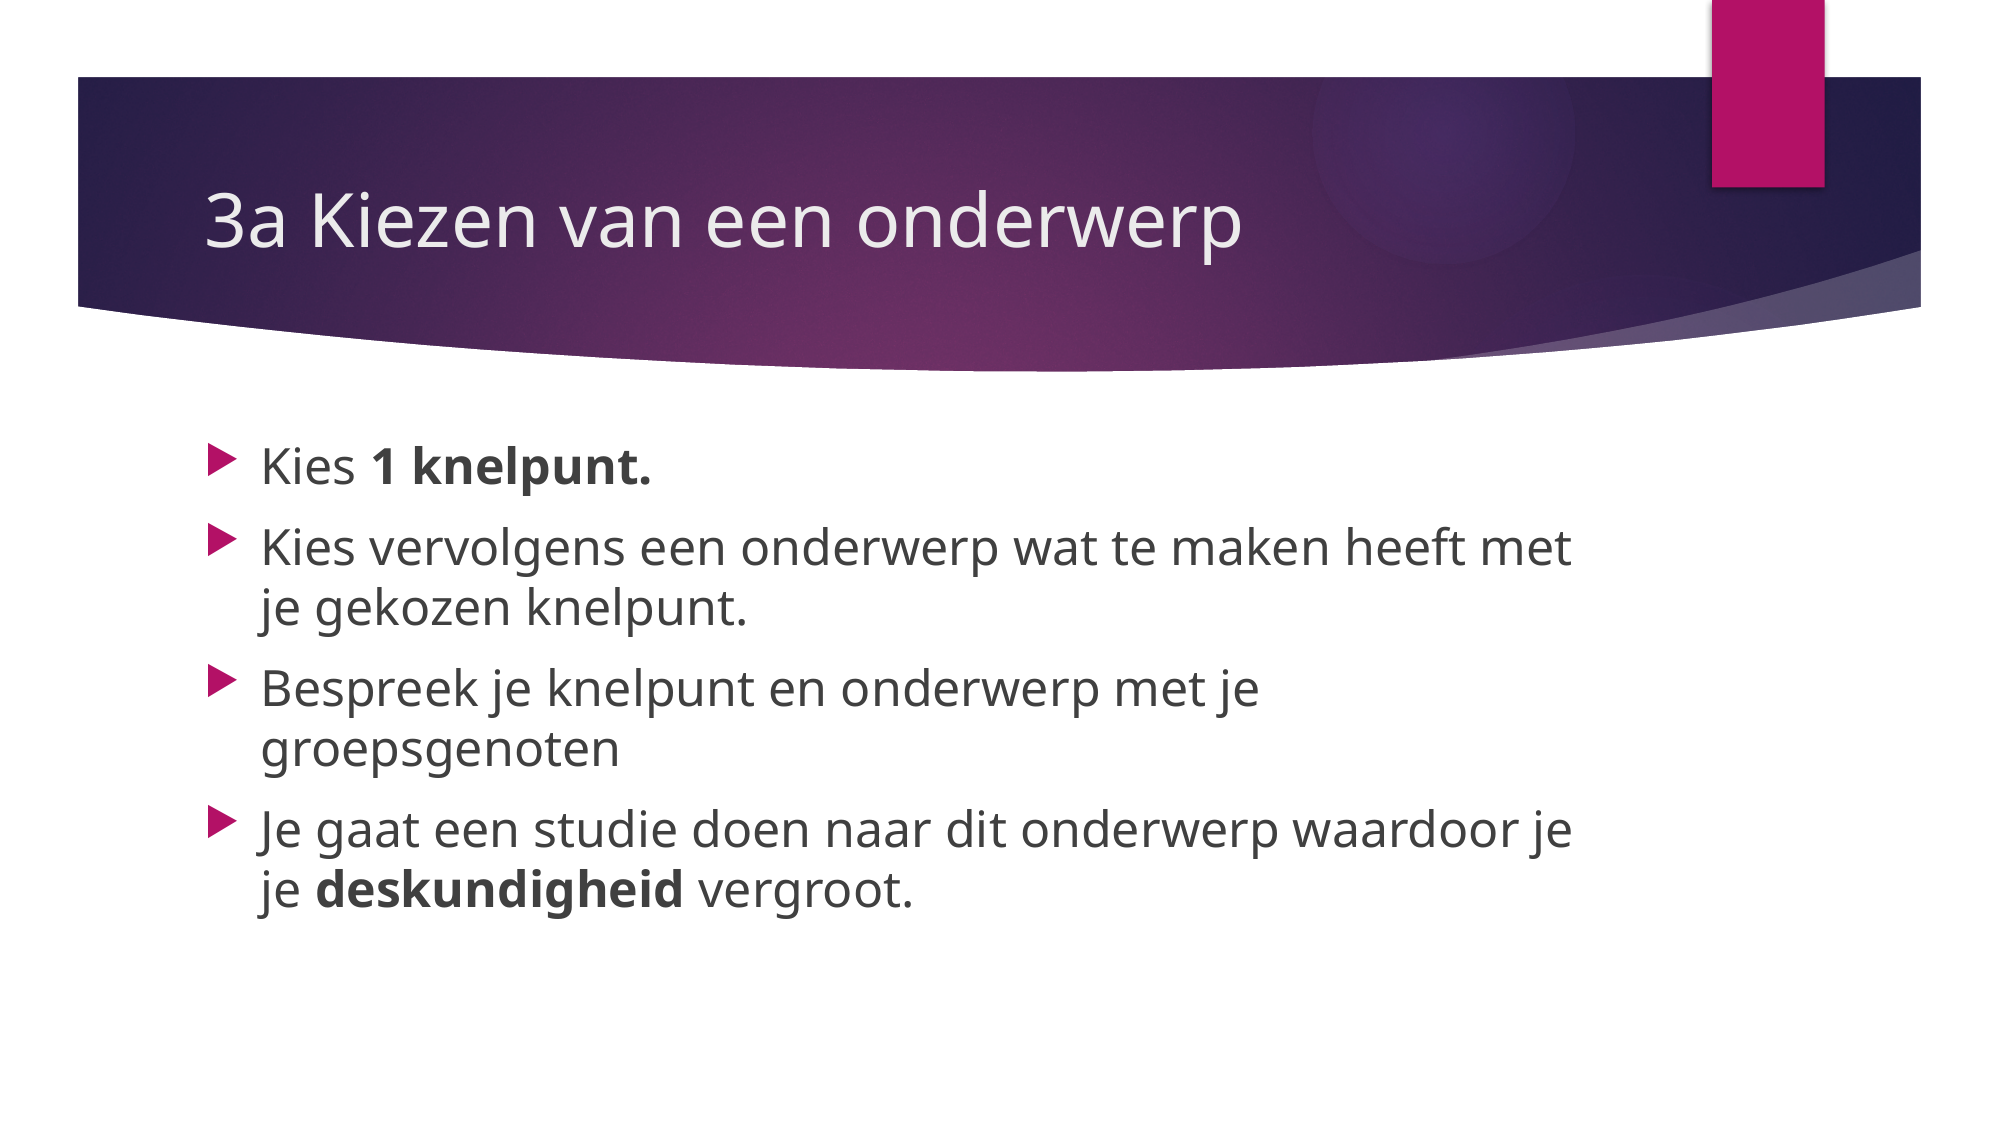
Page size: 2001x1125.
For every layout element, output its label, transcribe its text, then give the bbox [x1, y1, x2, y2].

title 3a Kiezen van een onderwerp [189, 159, 1627, 276]
list Kies 1 knelpunt. Kies vervolgens een onderwerp wat te maken heeft met je gekozen knelpunt. Bespreek je knelpunt en onderwerp met je groepsgenoten Je gaat een studie doen naar dit onderwerp waardoor je je deskundigheid vergroot. [189, 427, 1638, 988]
